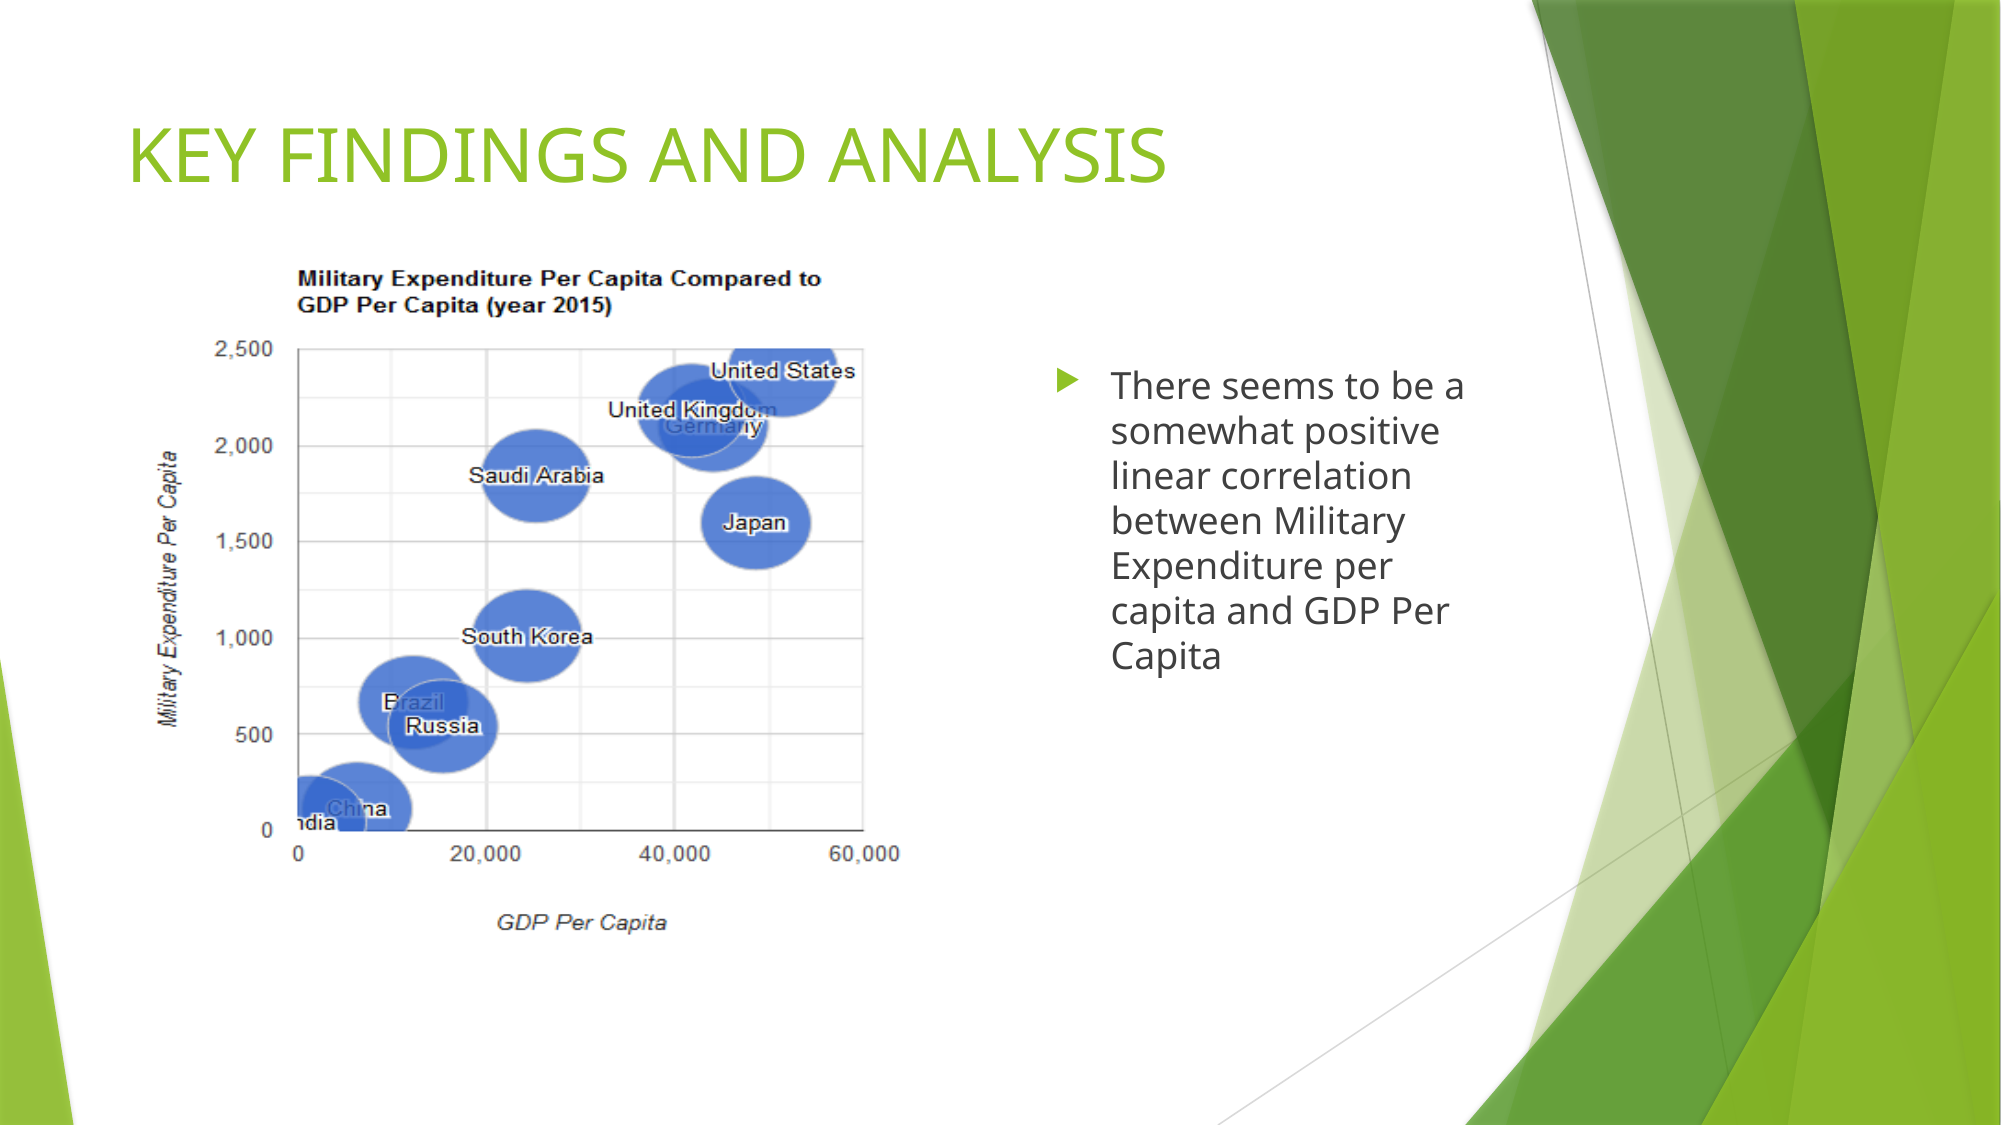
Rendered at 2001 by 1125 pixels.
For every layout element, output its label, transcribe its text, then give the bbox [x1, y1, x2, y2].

title KEY FINDINGS AND ANALYSIS [111, 99, 1522, 317]
list There seems to be a somewhat positive linear correlation between Military Expenditure per capita and GDP Per Capita [1039, 354, 1521, 992]
picture [135, 207, 1001, 964]
